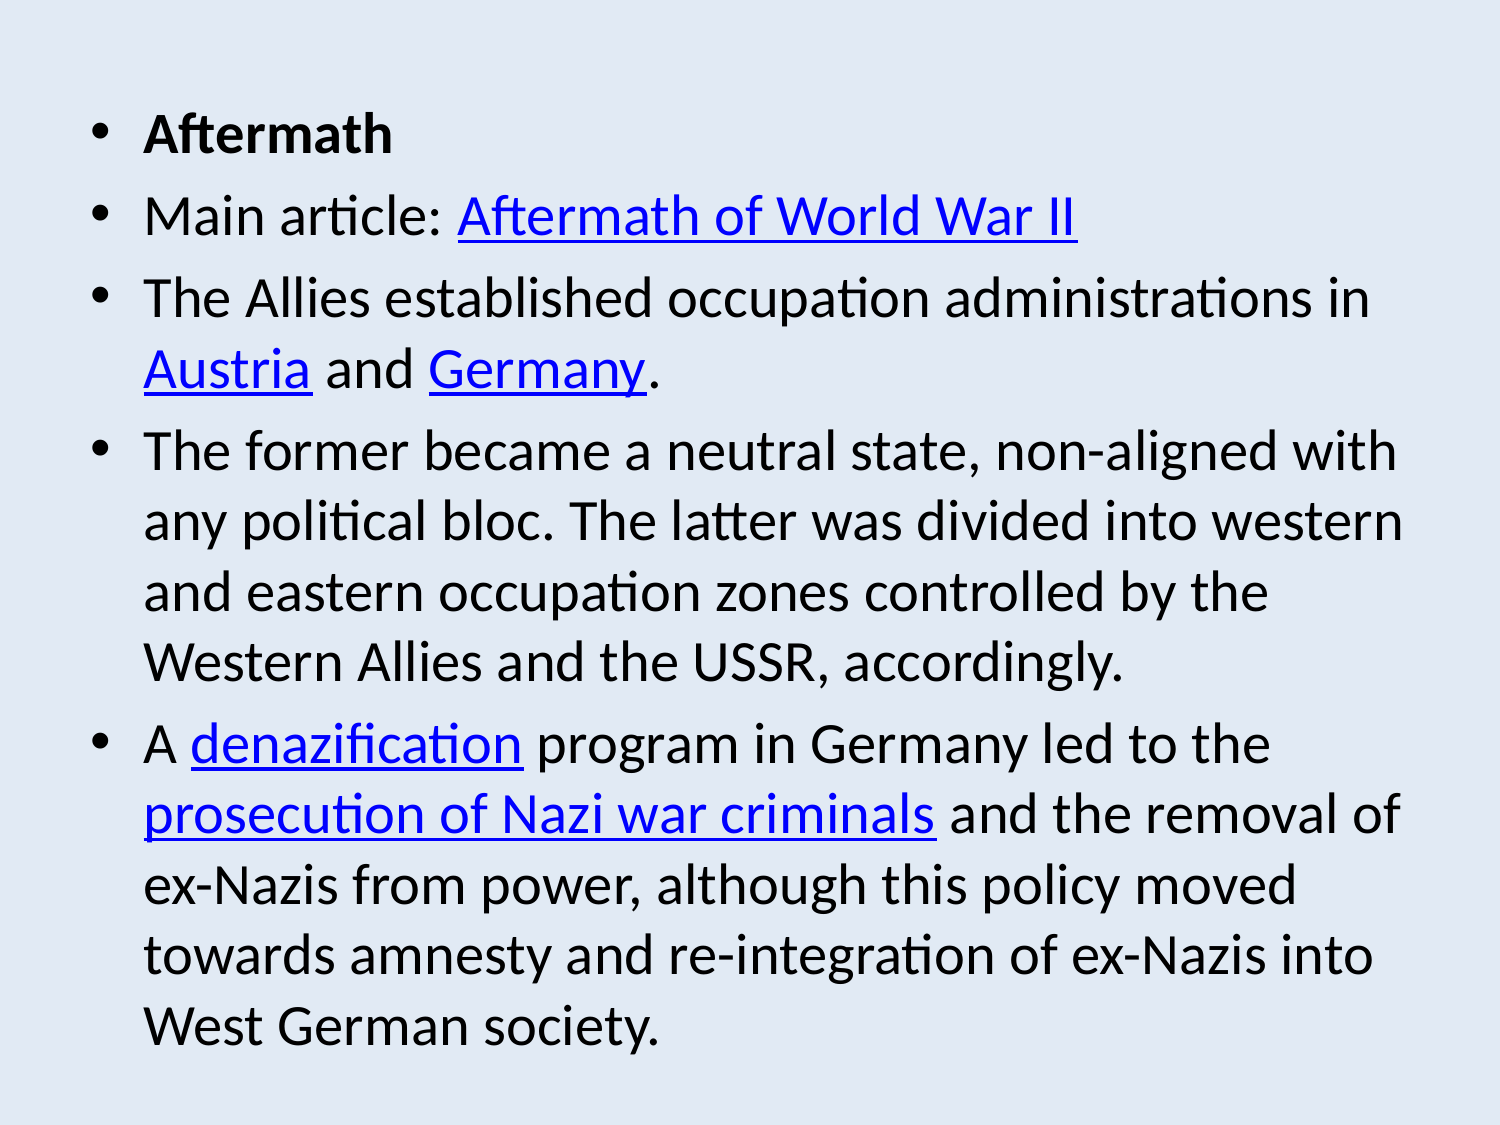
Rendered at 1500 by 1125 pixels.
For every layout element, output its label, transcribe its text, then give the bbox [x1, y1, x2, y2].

list Aftermath Main article: Aftermath of World War II The Allies established occupation administrations in Austria and Germany. The former became a neutral state, non-aligned with any political bloc. The latter was divided into western and eastern occupation zones controlled by the Western Allies and the USSR, accordingly. A denazification program in Germany led to the prosecution of Nazi war criminals and the removal of ex-Nazis from power, although this policy moved towards amnesty and re-integration of ex-Nazis into West German society. [75, 87, 1425, 1075]
